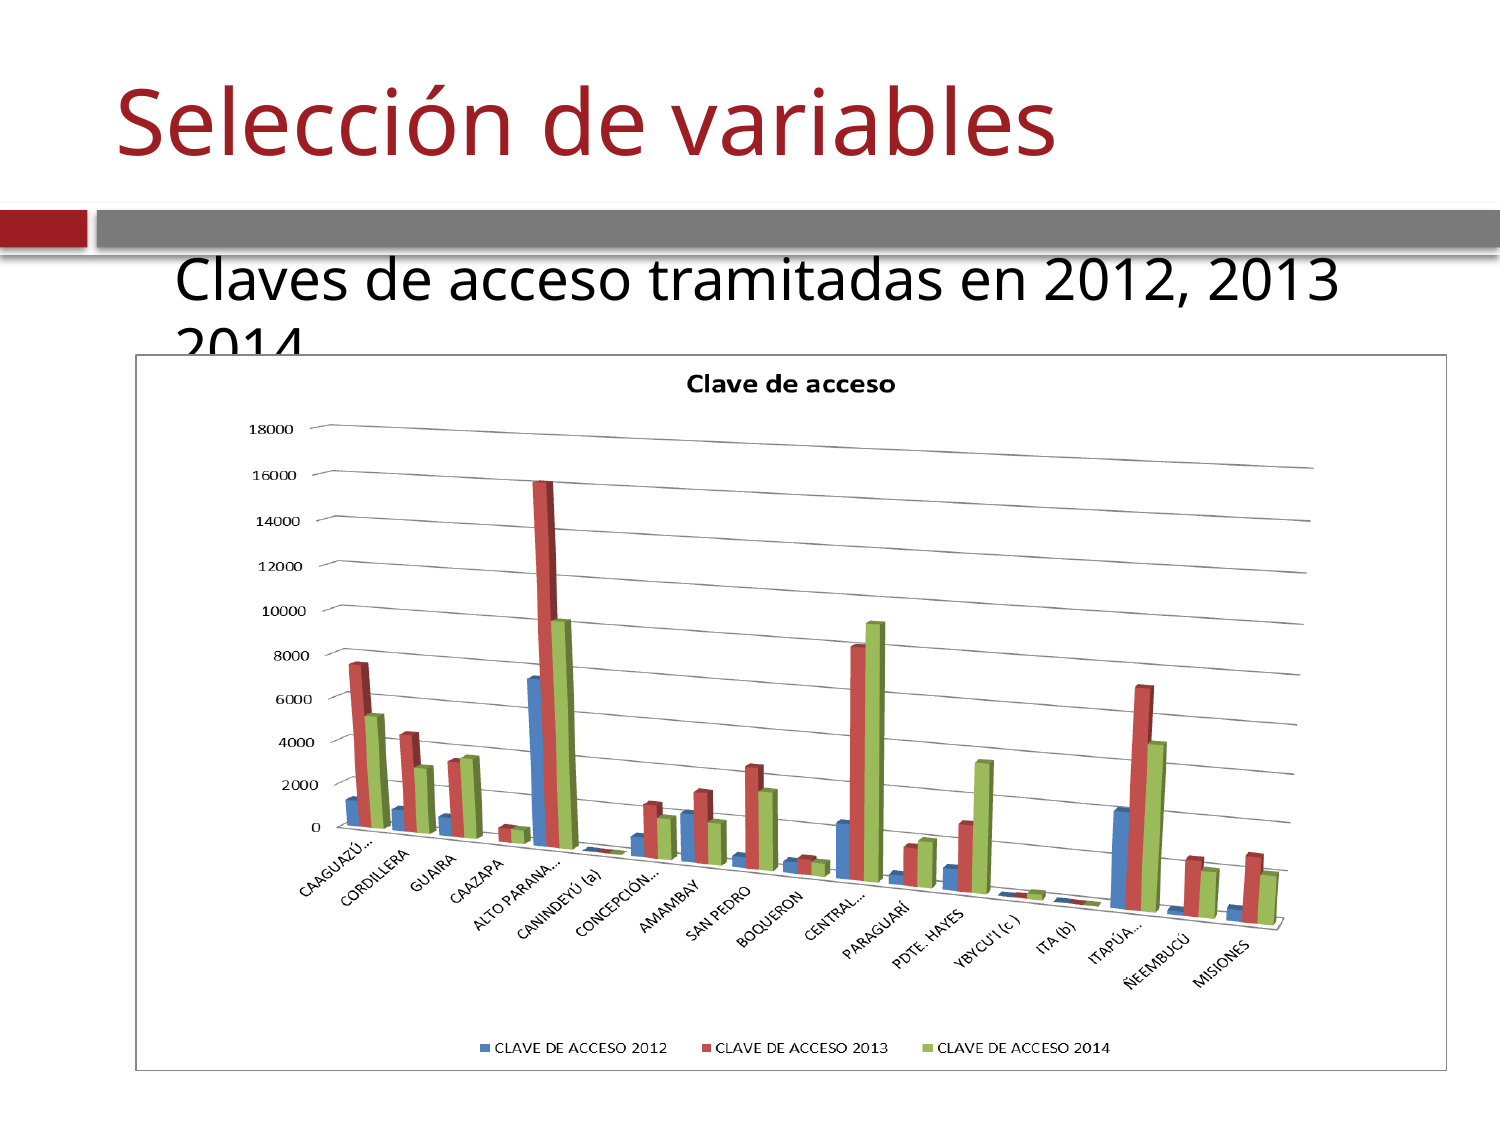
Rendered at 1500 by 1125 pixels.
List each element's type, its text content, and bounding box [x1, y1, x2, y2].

text_box Claves de acceso tramitadas en 2012, 2013 2014 [159, 234, 1424, 353]
title Selección de variables [100, 37, 1438, 200]
picture [135, 354, 1448, 1071]
